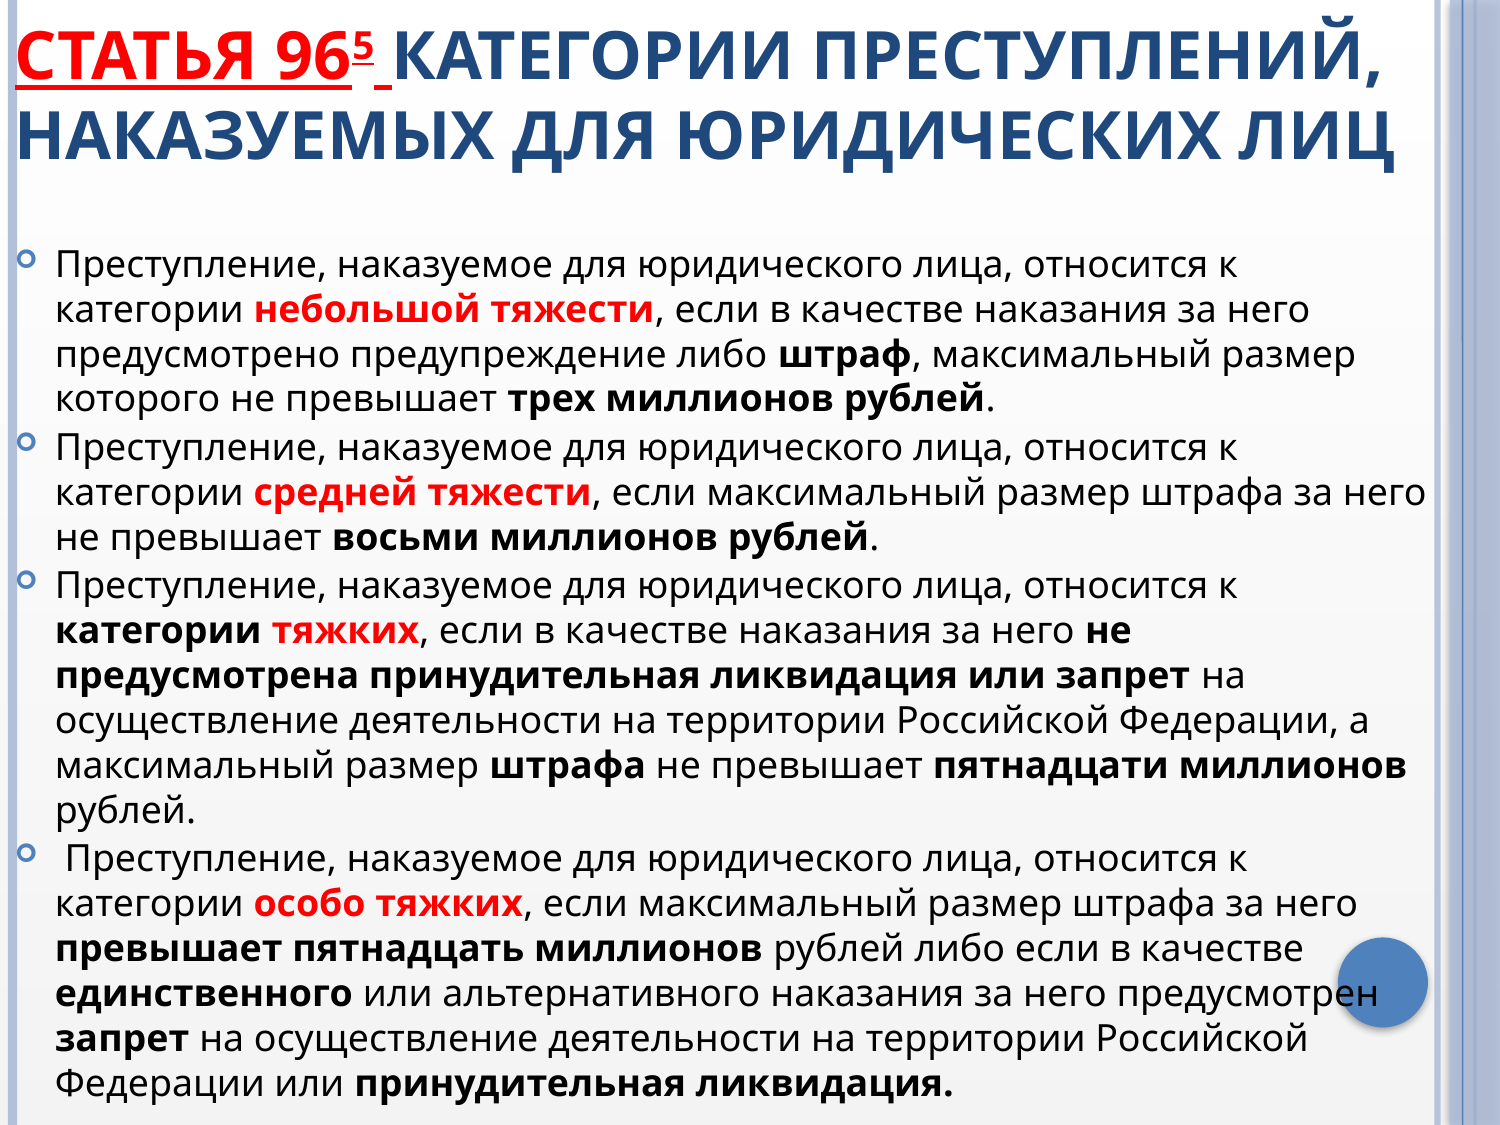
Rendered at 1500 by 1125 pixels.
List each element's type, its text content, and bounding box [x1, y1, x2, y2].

title Статья 965 Категории преступлений, наказуемых для юридических лиц [0, 0, 1500, 181]
list Преступление, наказуемое для юридического лица, относится к категории небольшой тяжести, если в качестве наказания за него предусмотрено предупреждение либо штраф, максимальный размер которого не превышает трех миллионов рублей. Преступление, наказуемое для юридического лица, относится к категории средней тяжести, если максимальный размер штрафа за него не превышает восьми миллионов рублей. Преступление, наказуемое для юридического лица, относится к категории тяжких, если в качестве наказания за него не предусмотрена принудительная ликвидация или запрет на осуществление деятельности на территории Российской Федерации, а максимальный размер штрафа не превышает пятнадцати миллионов рублей. Преступление, наказуемое для юридического лица, относится к категории особо тяжких, если максимальный размер штрафа за него превышает пятнадцать миллионов рублей либо если в качестве единственного или альтернативного наказания за него предусмотрен запрет на осуществление деятельности на территории Российской Федерации или принудительная ликвидация. [0, 196, 1447, 1125]
